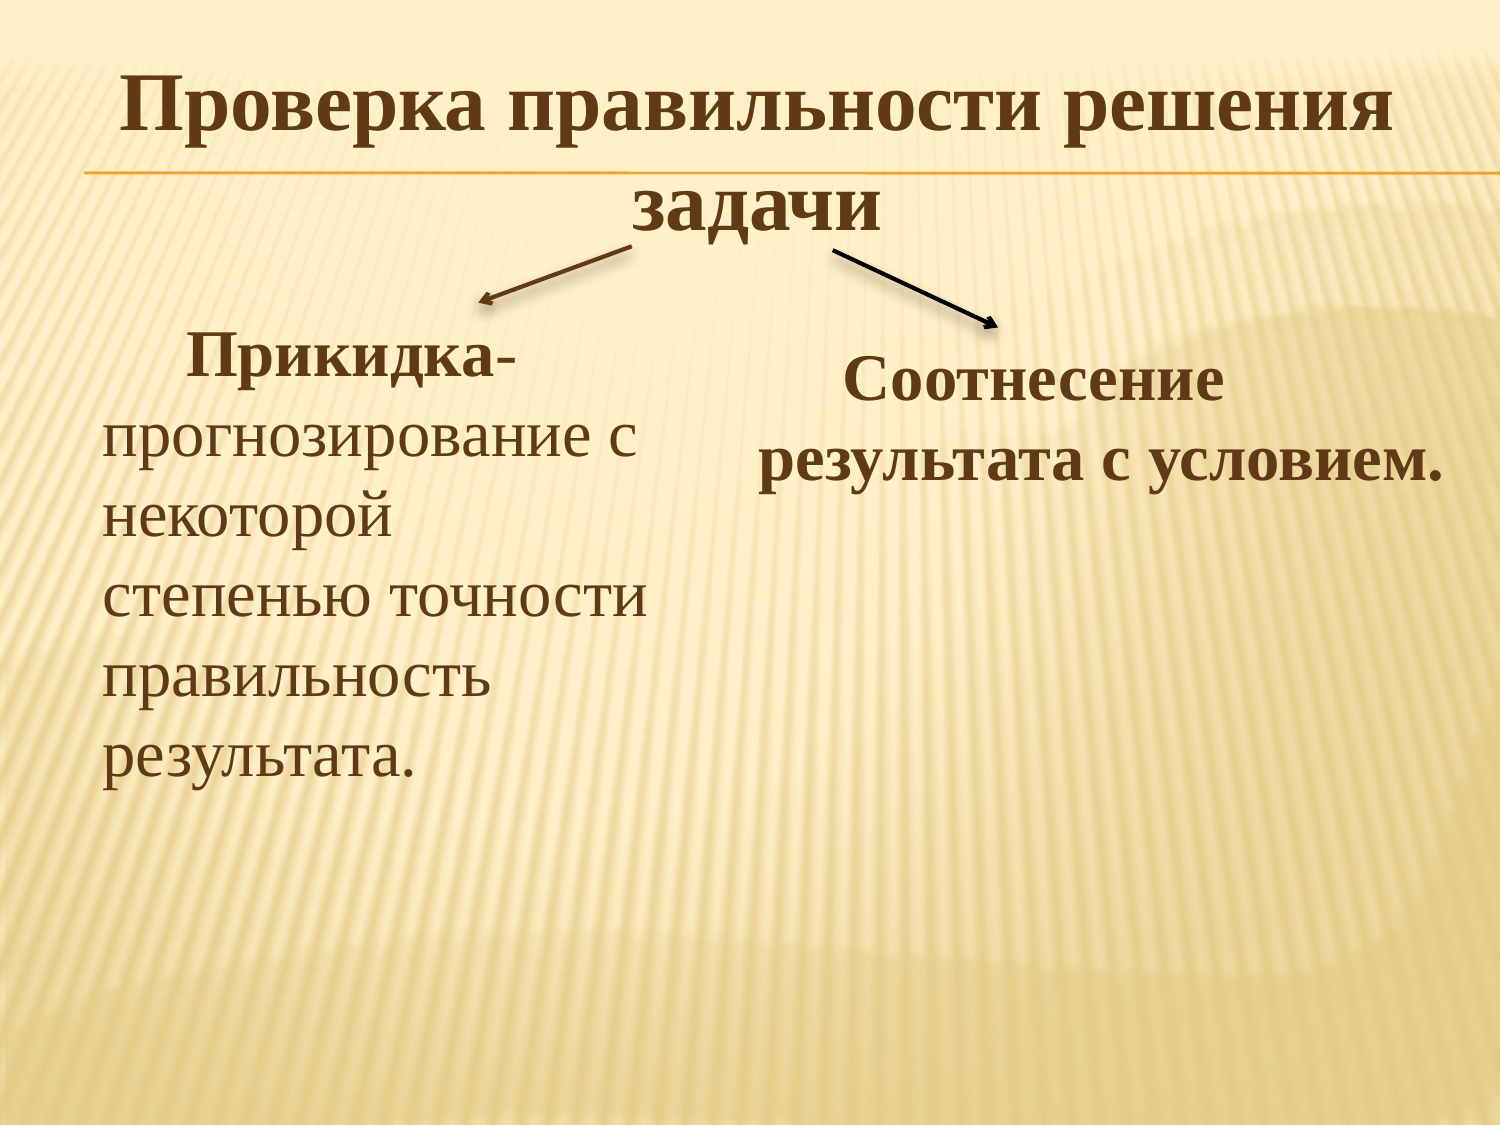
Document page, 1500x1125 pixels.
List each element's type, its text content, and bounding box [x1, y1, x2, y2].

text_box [477, 245, 633, 303]
text_box Проверка правильности решения задачи [60, 40, 1455, 255]
text_box Прикидка- прогнозирование с некоторой степенью точности правильность результата. [87, 302, 667, 798]
text_box Соотнесение результата с условием. [744, 326, 1477, 501]
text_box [832, 249, 999, 328]
